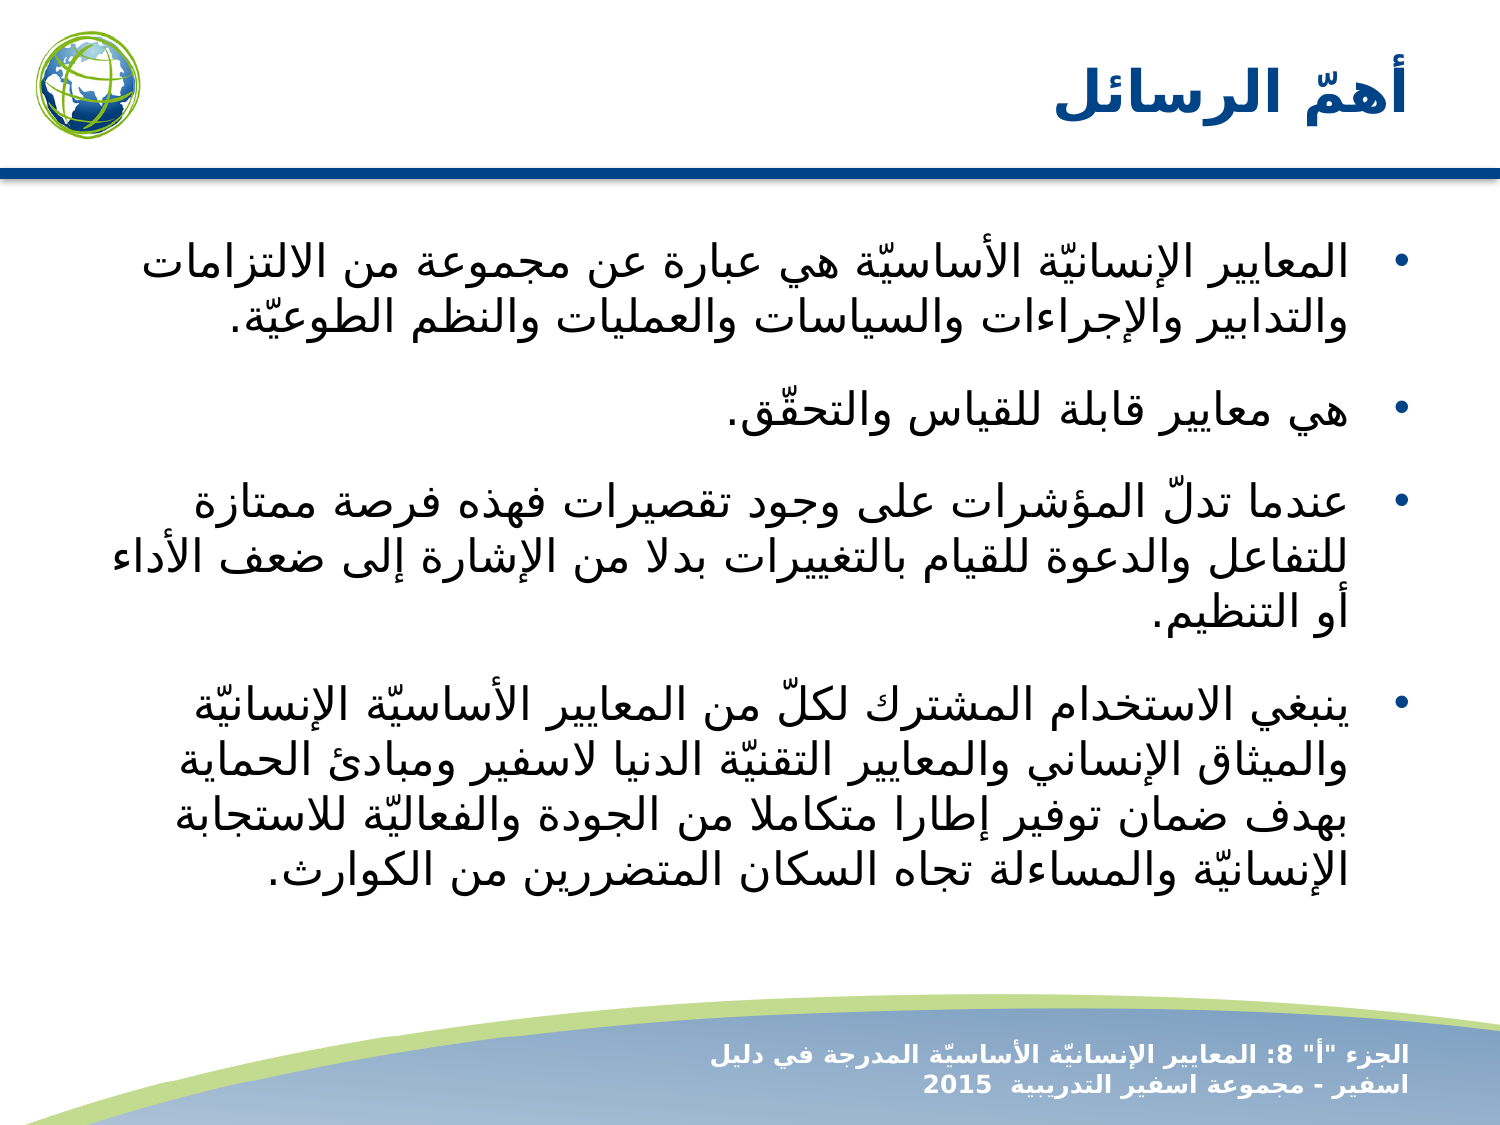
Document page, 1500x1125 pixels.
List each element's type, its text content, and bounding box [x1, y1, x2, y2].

title أهمّ الرسائل [75, 0, 1425, 178]
picture [24, 26, 75, 147]
list المعايير الإنسانيّة الأساسيّة هي عبارة عن مجموعة من الالتزامات والتدابير والإجراءات والسياسات والعمليات والنظم الطوعيّة. هي معايير قابلة للقياس والتحقّق. عندما تدلّ المؤشرات على وجود تقصيرات فهذه فرصة ممتازة للتفاعل والدعوة للقيام بالتغييرات بدلا من الإشارة إلى ضعف الأداء أو التنظيم. ينبغي الاستخدام المشترك لكلّ من المعايير الأساسيّة الإنسانيّة والميثاق الإنساني والمعايير التقنيّة الدنيا لاسفير ومبادئ الحماية بهدف ضمان توفير إطارا متكاملا من الجودة والفعاليّة للاستجابة الإنسانيّة والمساءلة تجاه السكان المتضررين من الكوارث. [75, 224, 1425, 1010]
footer الجزء "أ" 8: المعايير الإنسانيّة الأساسيّة المدرجة في دليل اسفير - مجموعة اسفير التدريبية 2015 [679, 1038, 1425, 1099]
picture [0, 992, 1500, 1125]
